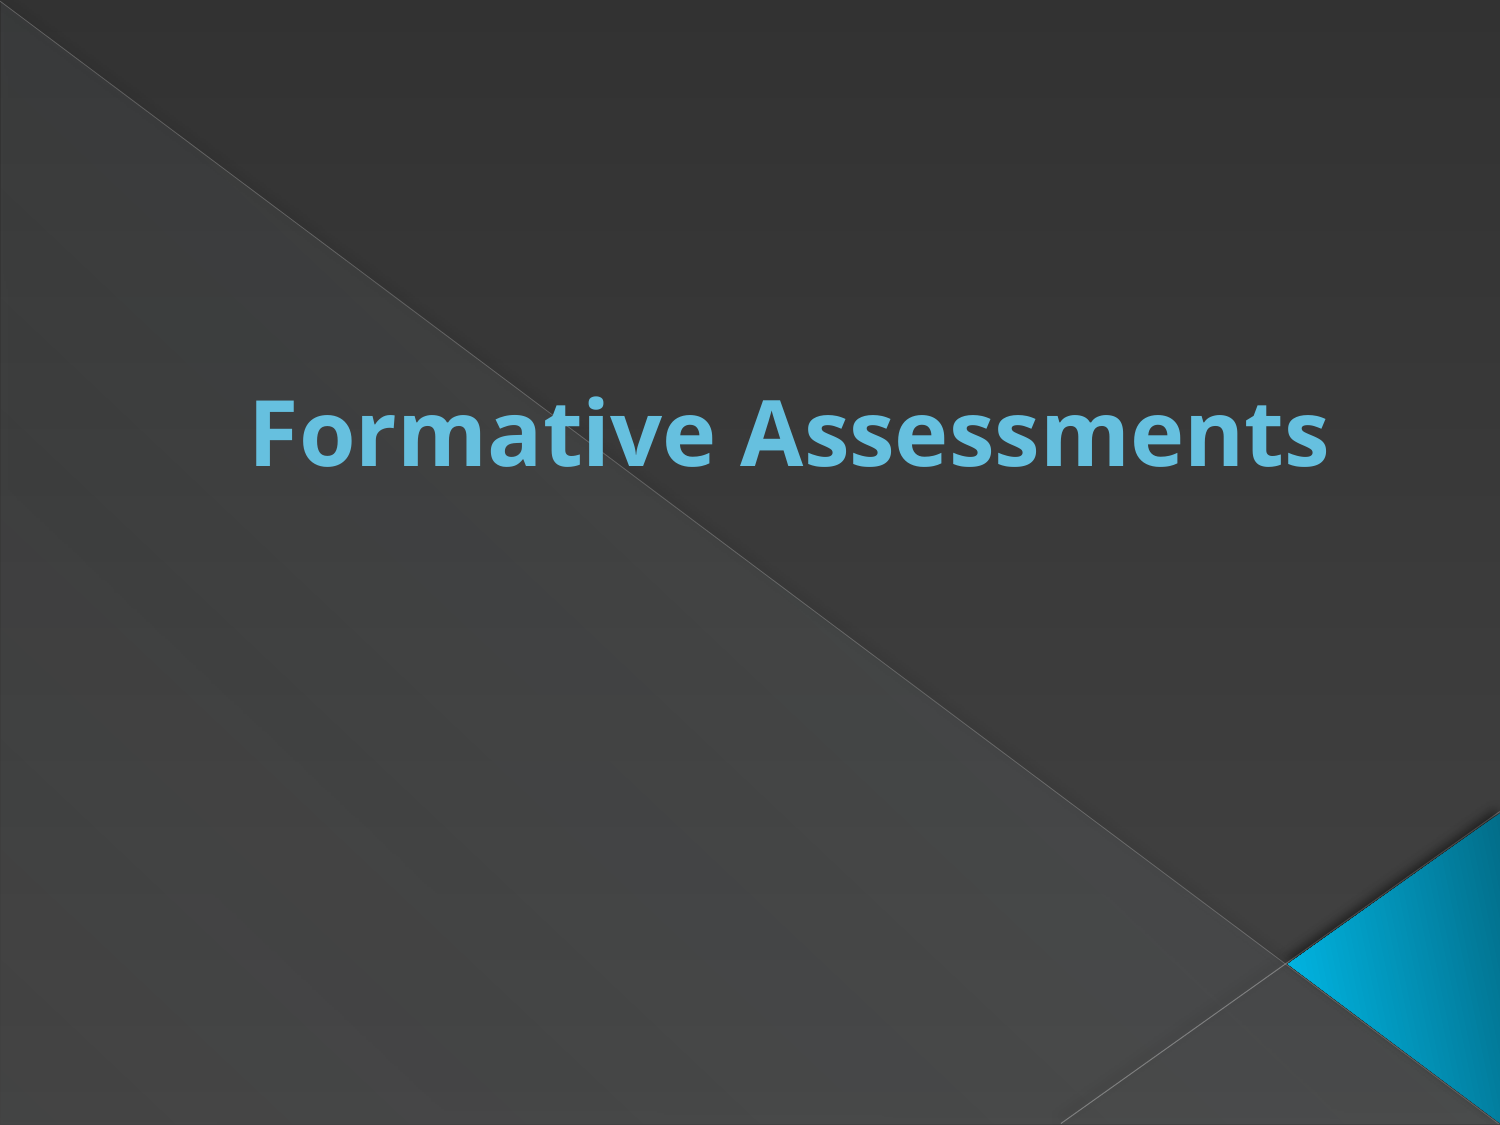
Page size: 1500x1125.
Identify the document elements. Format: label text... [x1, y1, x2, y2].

title Formative Assessments [112, 89, 1388, 493]
